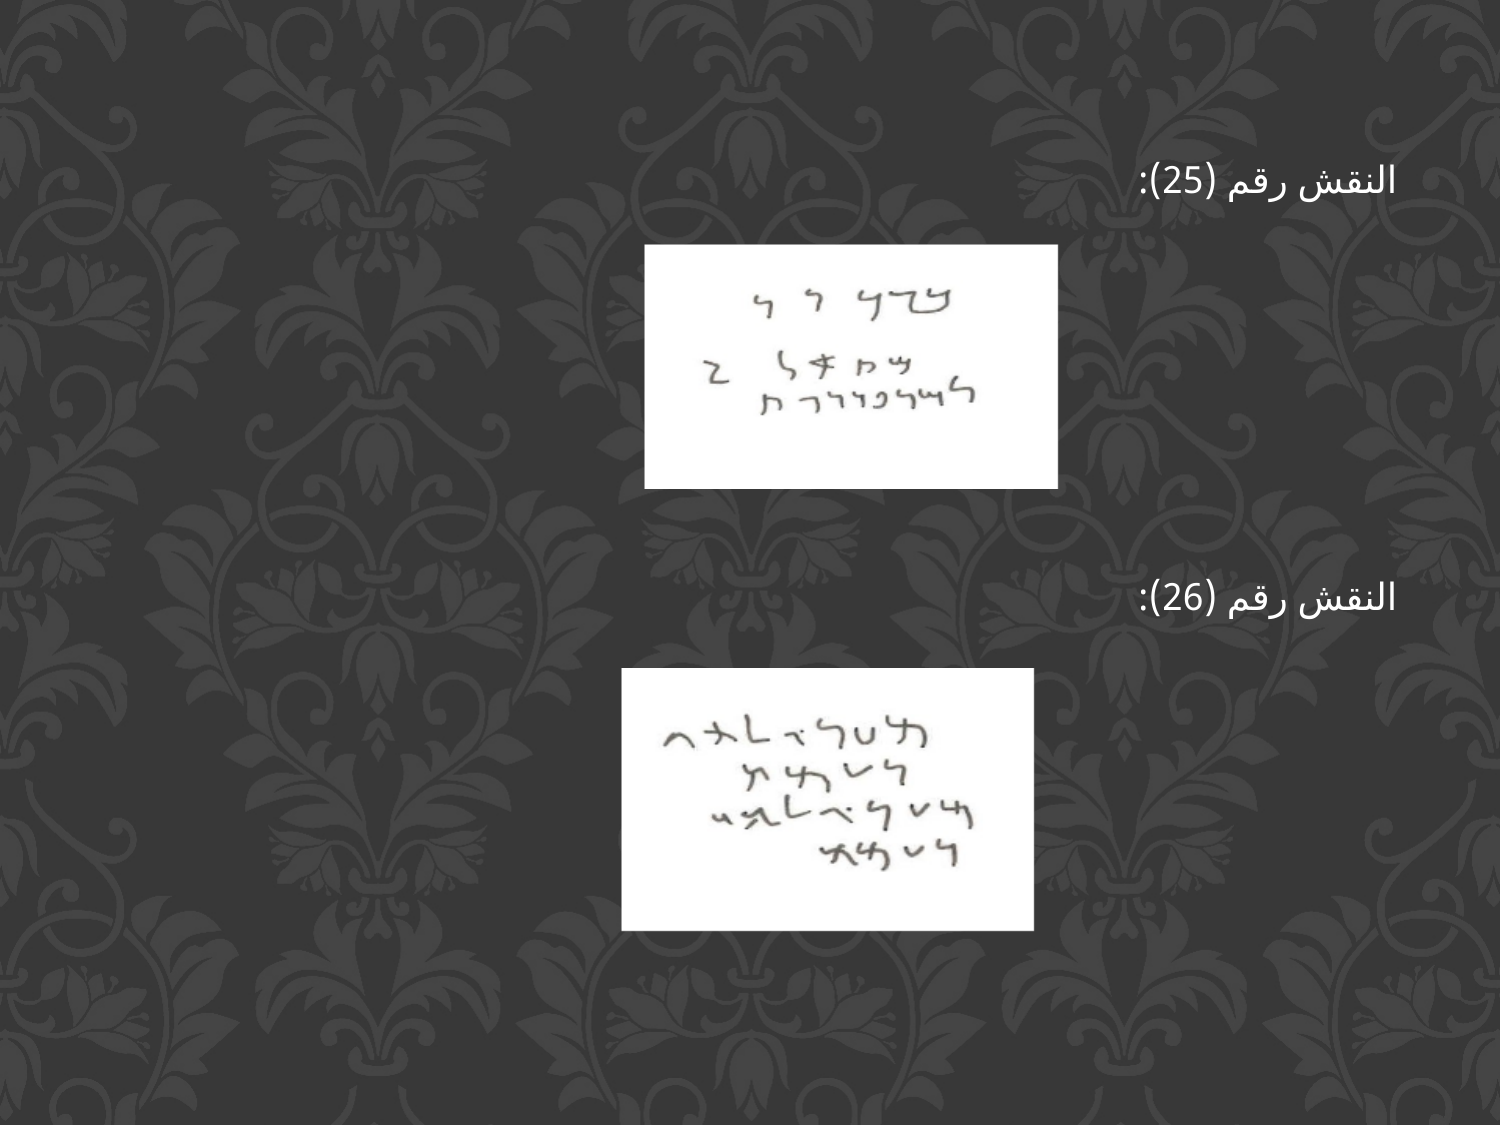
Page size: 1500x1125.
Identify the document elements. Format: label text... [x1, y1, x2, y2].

text_box النقش رقم (25): [1082, 148, 1413, 209]
picture [643, 243, 1060, 490]
picture [619, 668, 1036, 934]
text_box النقش رقم (26): [1082, 565, 1413, 626]
